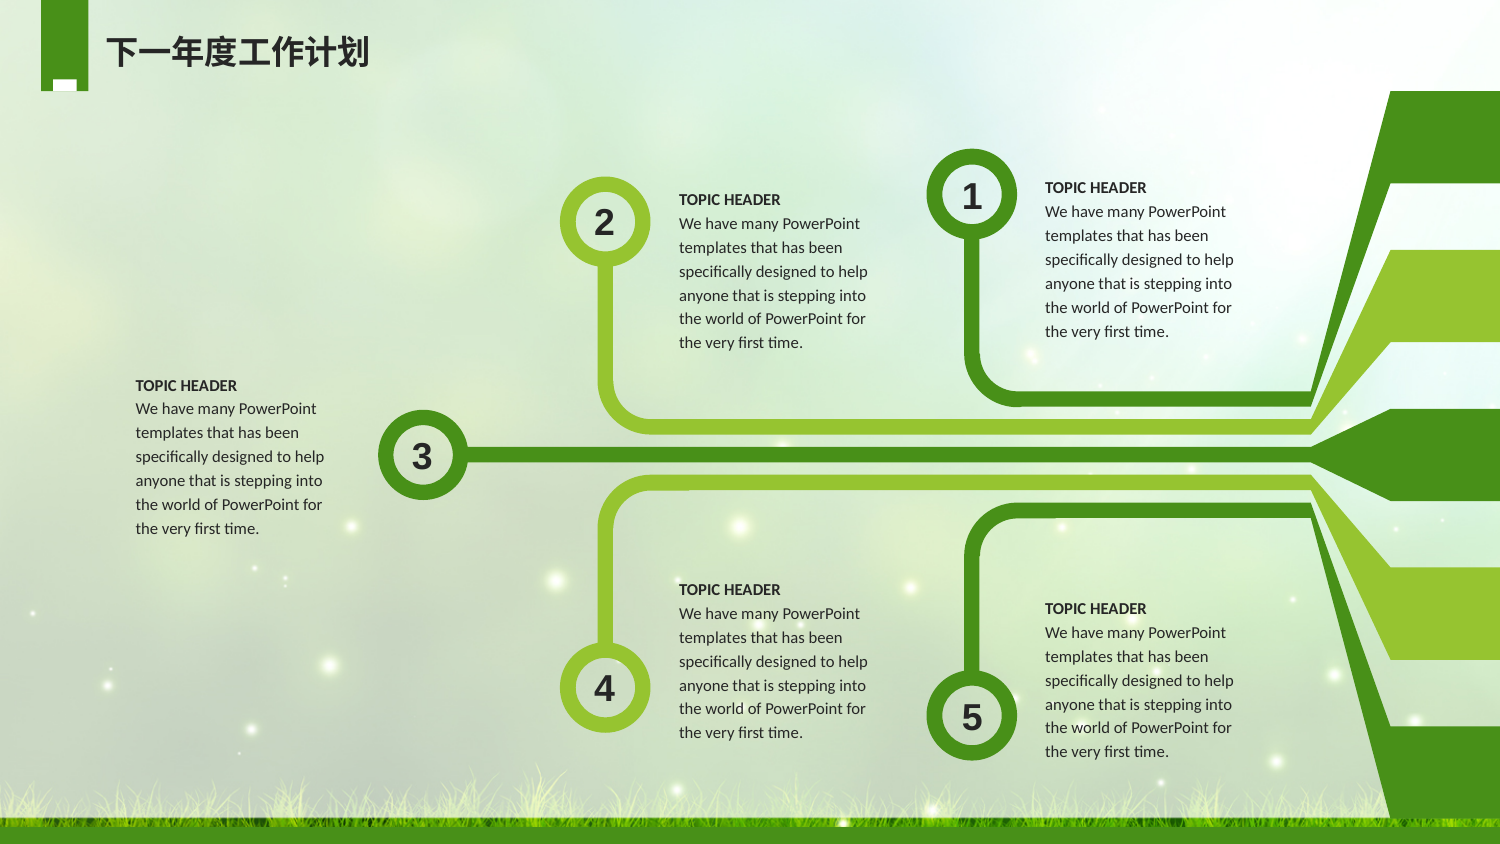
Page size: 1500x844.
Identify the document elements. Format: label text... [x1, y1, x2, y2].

text_box [926, 502, 1500, 819]
text_box 4 [579, 656, 630, 717]
text_box 2 [579, 191, 630, 251]
text_box TOPIC HEADER We have many PowerPoint templates that has been specifically designed to help anyone that is stepping into the world of PowerPoint for the very first time. [679, 184, 892, 353]
text_box TOPIC HEADER We have many PowerPoint templates that has been specifically designed to help anyone that is stepping into the world of PowerPoint for the very first time. [679, 574, 892, 743]
text_box [926, 91, 1500, 408]
text_box 1 [947, 164, 998, 224]
picture [0, 0, 1500, 827]
picture [943, 181, 947, 208]
picture [448, 441, 452, 469]
text_box 下一年度工作计划 [94, 23, 387, 79]
text_box [378, 408, 1500, 502]
picture [630, 207, 635, 236]
picture [943, 702, 947, 729]
text_box [559, 176, 1500, 435]
text_box 3 [397, 424, 448, 485]
text_box TOPIC HEADER We have many PowerPoint templates that has been specifically designed to help anyone that is stepping into the world of PowerPoint for the very first time. [135, 370, 349, 539]
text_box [40, 0, 89, 92]
text_box TOPIC HEADER We have many PowerPoint templates that has been specifically designed to help anyone that is stepping into the world of PowerPoint for the very first time. [1045, 172, 1258, 341]
text_box [559, 474, 1500, 733]
text_box 5 [947, 685, 998, 746]
picture [630, 673, 635, 702]
text_box TOPIC HEADER We have many PowerPoint templates that has been specifically designed to help anyone that is stepping into the world of PowerPoint for the very first time. [1045, 593, 1258, 762]
